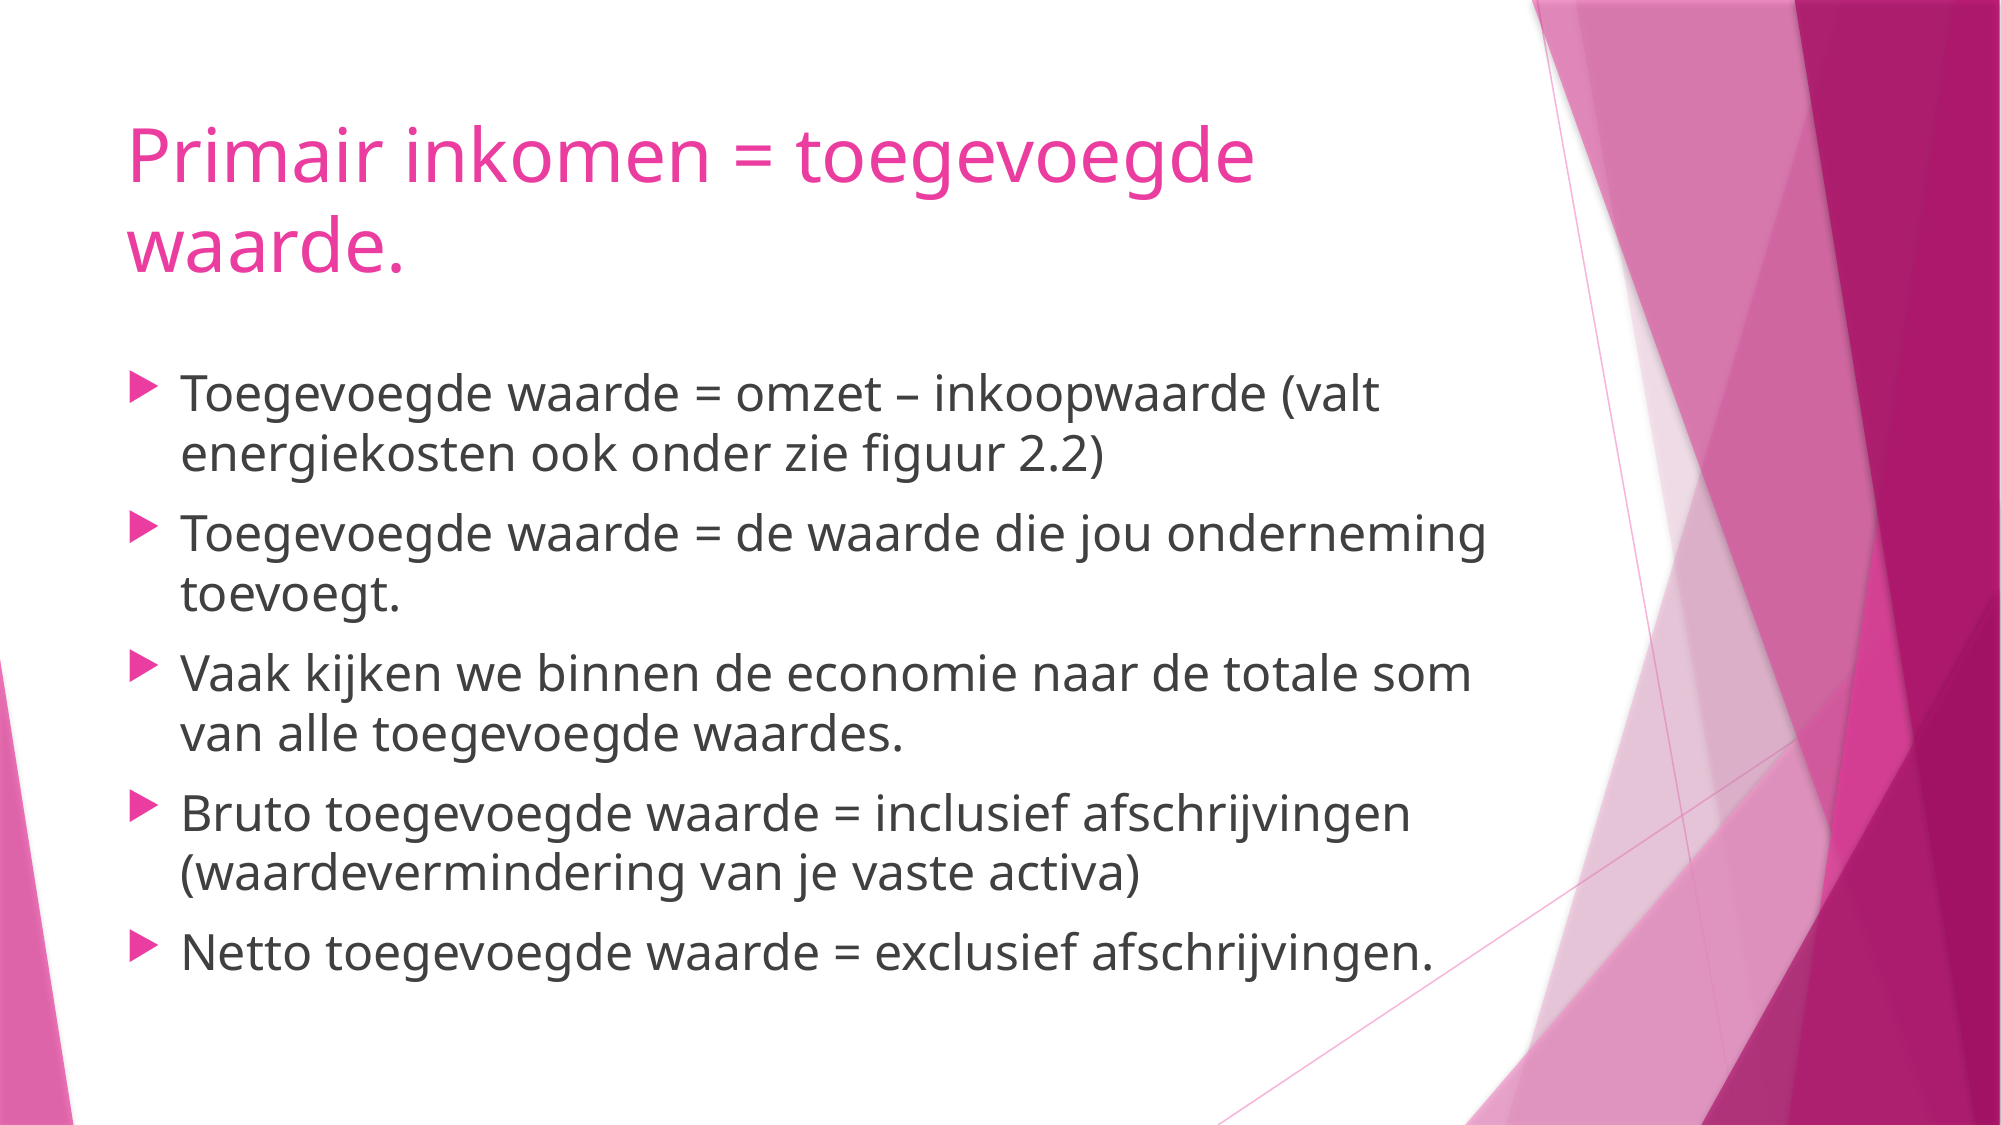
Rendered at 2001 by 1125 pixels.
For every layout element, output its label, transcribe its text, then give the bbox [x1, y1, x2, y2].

list Toegevoegde waarde = omzet – inkoopwaarde (valt energiekosten ook onder zie figuur 2.2) Toegevoegde waarde = de waarde die jou onderneming toevoegt. Vaak kijken we binnen de economie naar de totale som van alle toegevoegde waardes. Bruto toegevoegde waarde = inclusief afschrijvingen (waardevermindering van je vaste activa) Netto toegevoegde waarde = exclusief afschrijvingen. [111, 354, 1522, 992]
title Primair inkomen = toegevoegde waarde. [111, 99, 1522, 317]
